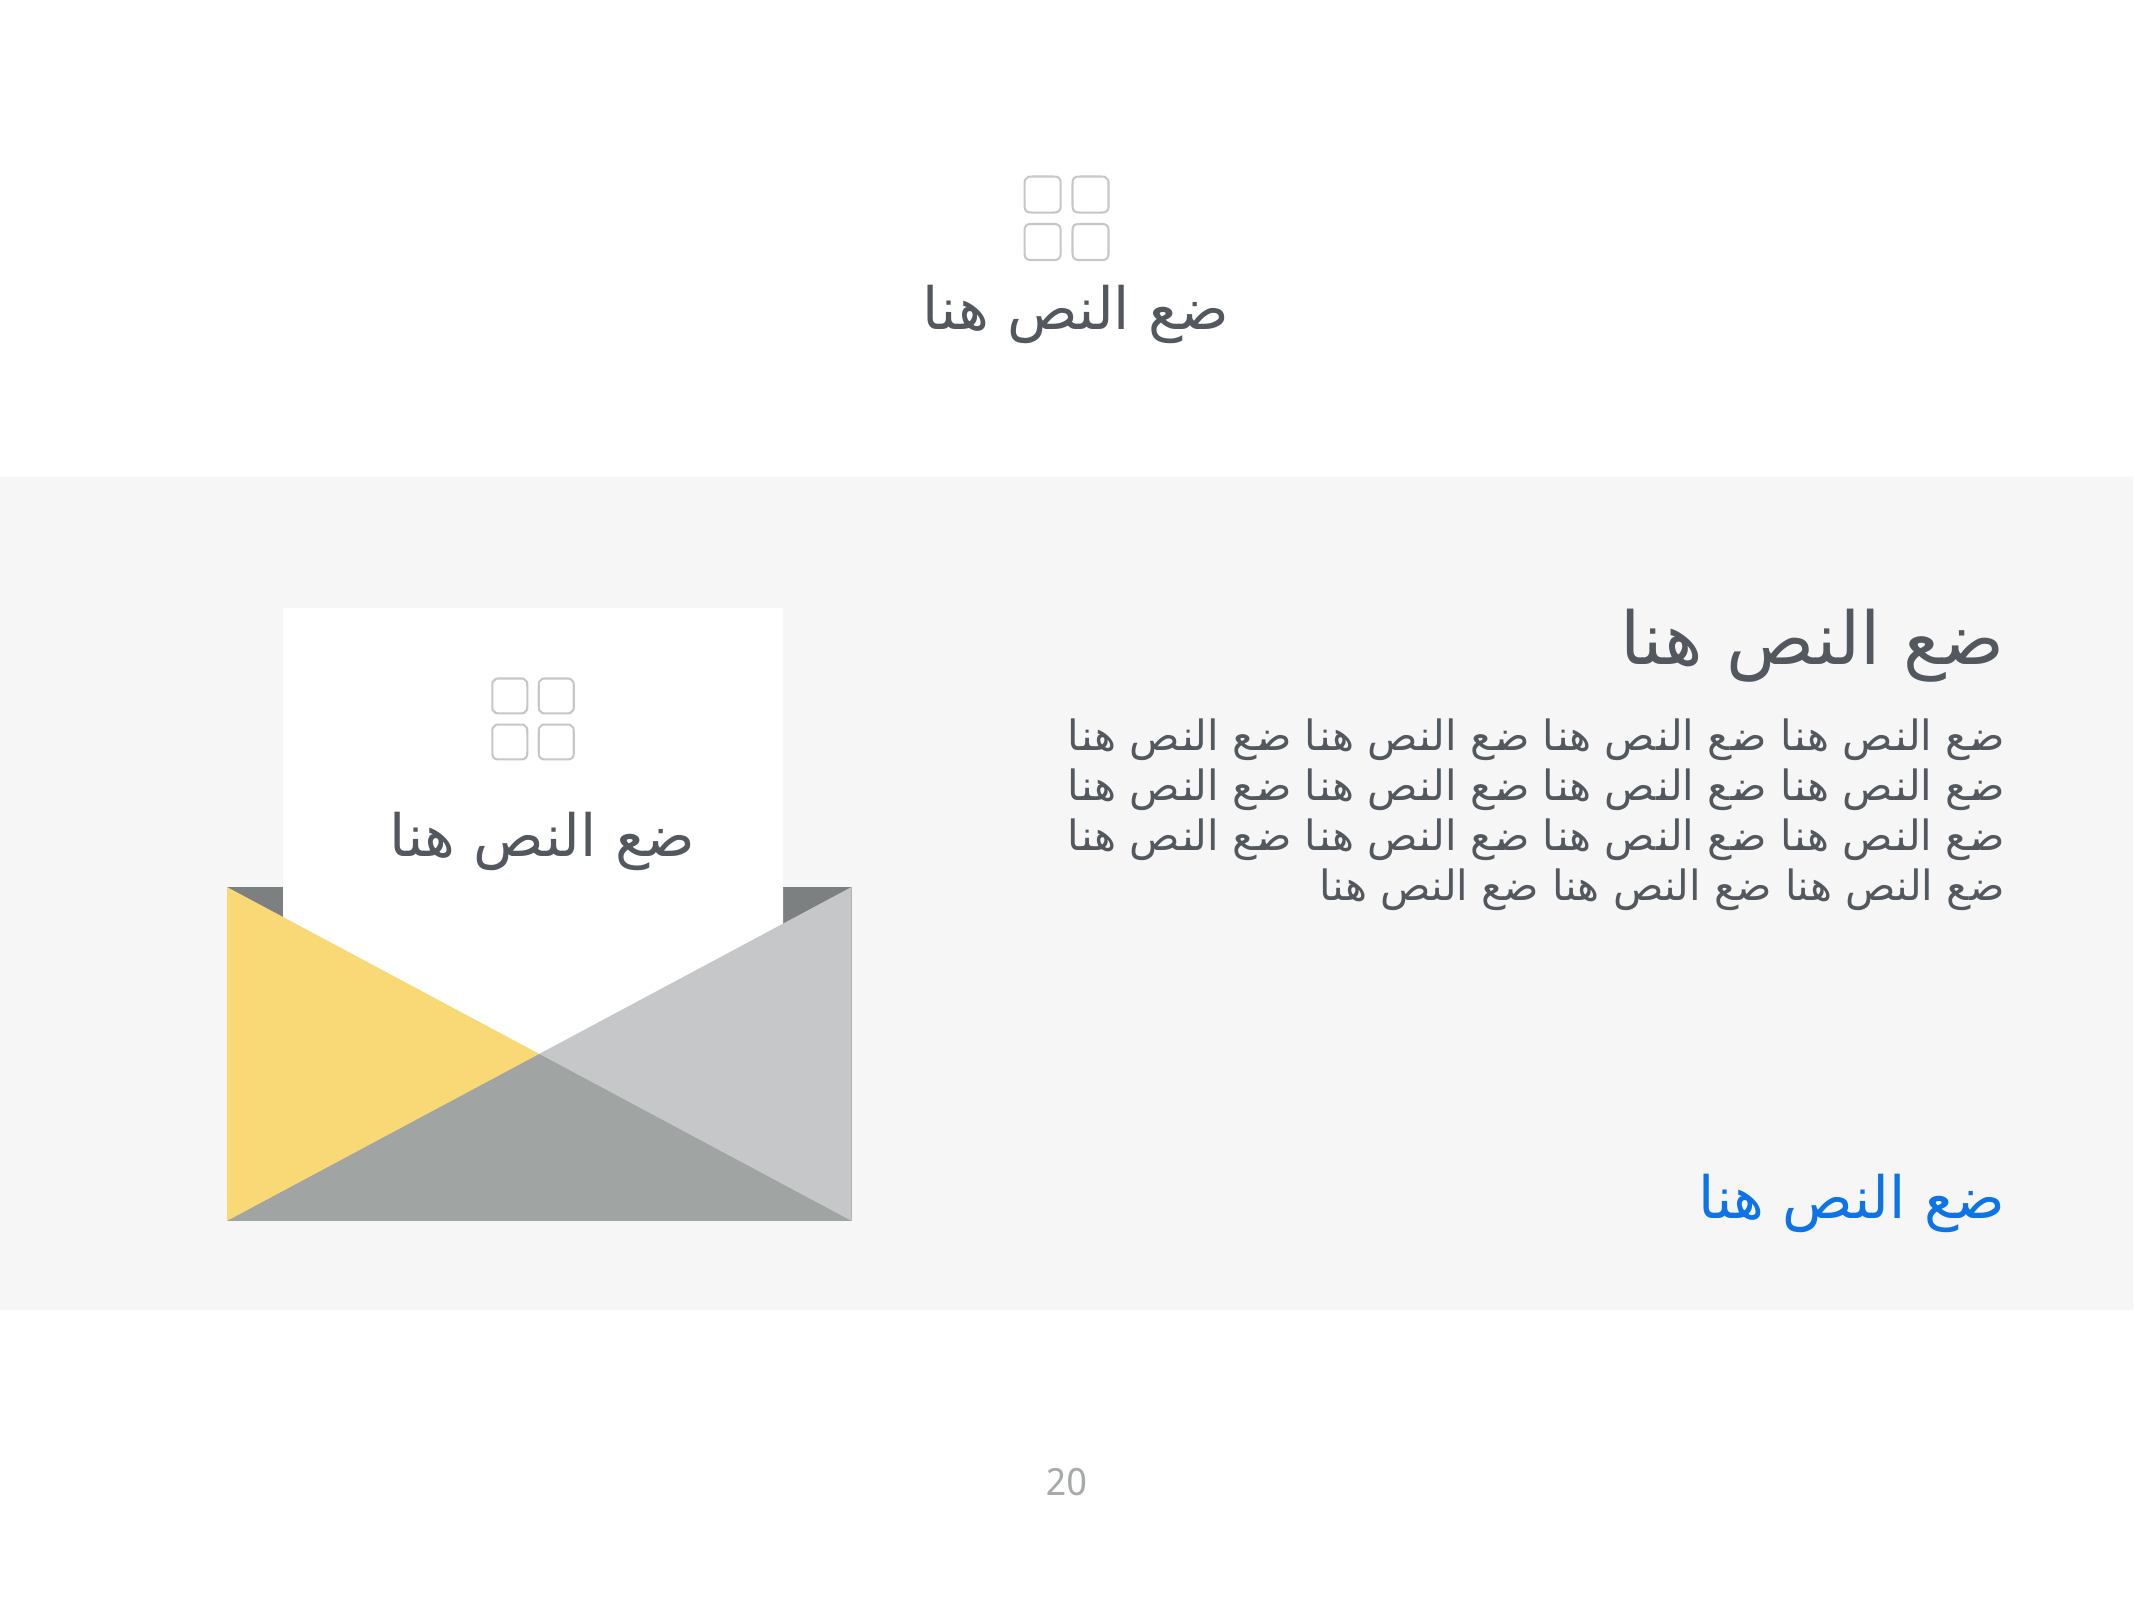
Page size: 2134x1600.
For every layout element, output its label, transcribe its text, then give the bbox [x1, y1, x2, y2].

list ضع النص هنا [713, 274, 1420, 338]
slide_number 20 [1042, 1457, 1091, 1504]
list ضع النص هنا [1066, 1163, 2006, 1228]
title ضع النص هنا [1066, 583, 2006, 679]
list ضع النص هنا ضع النص هنا ضع النص هنا ضع النص هنا ضع النص هنا ضع النص هنا ضع النص هنا ضع النص هنا ضع النص هنا ضع النص هنا ضع النص هنا ضع النص هنا ضع النص هنا ضع النص هنا ضع النص هنا [1066, 708, 2006, 1132]
list ضع النص هنا [324, 797, 742, 893]
